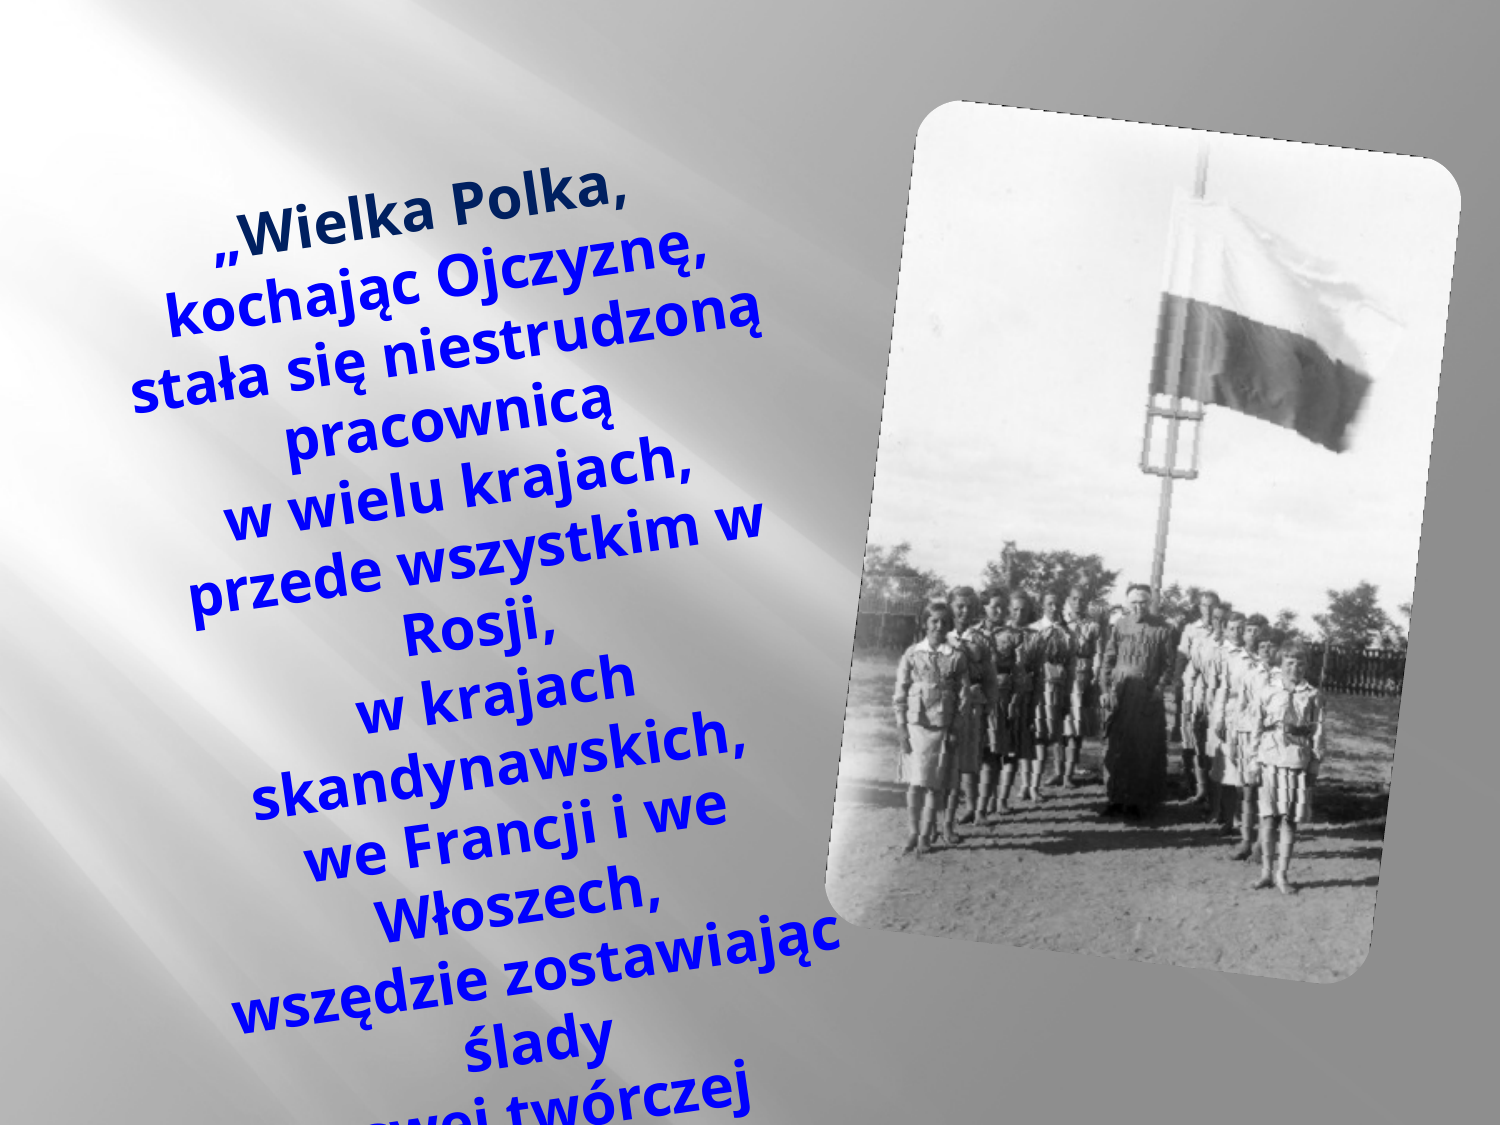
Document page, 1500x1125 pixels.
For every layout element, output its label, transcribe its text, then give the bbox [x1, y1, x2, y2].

picture [824, 100, 1462, 984]
text_box „Wielka Polka, kochając Ojczyznę, stała się niestrudzoną pracownicą w wielu krajach, przede wszystkim w Rosji, w krajach skandynawskich, we Francji i we Włoszech, wszędzie zostawiając ślady swej twórczej działalności.” – Jan Paweł II [70, 114, 916, 1125]
